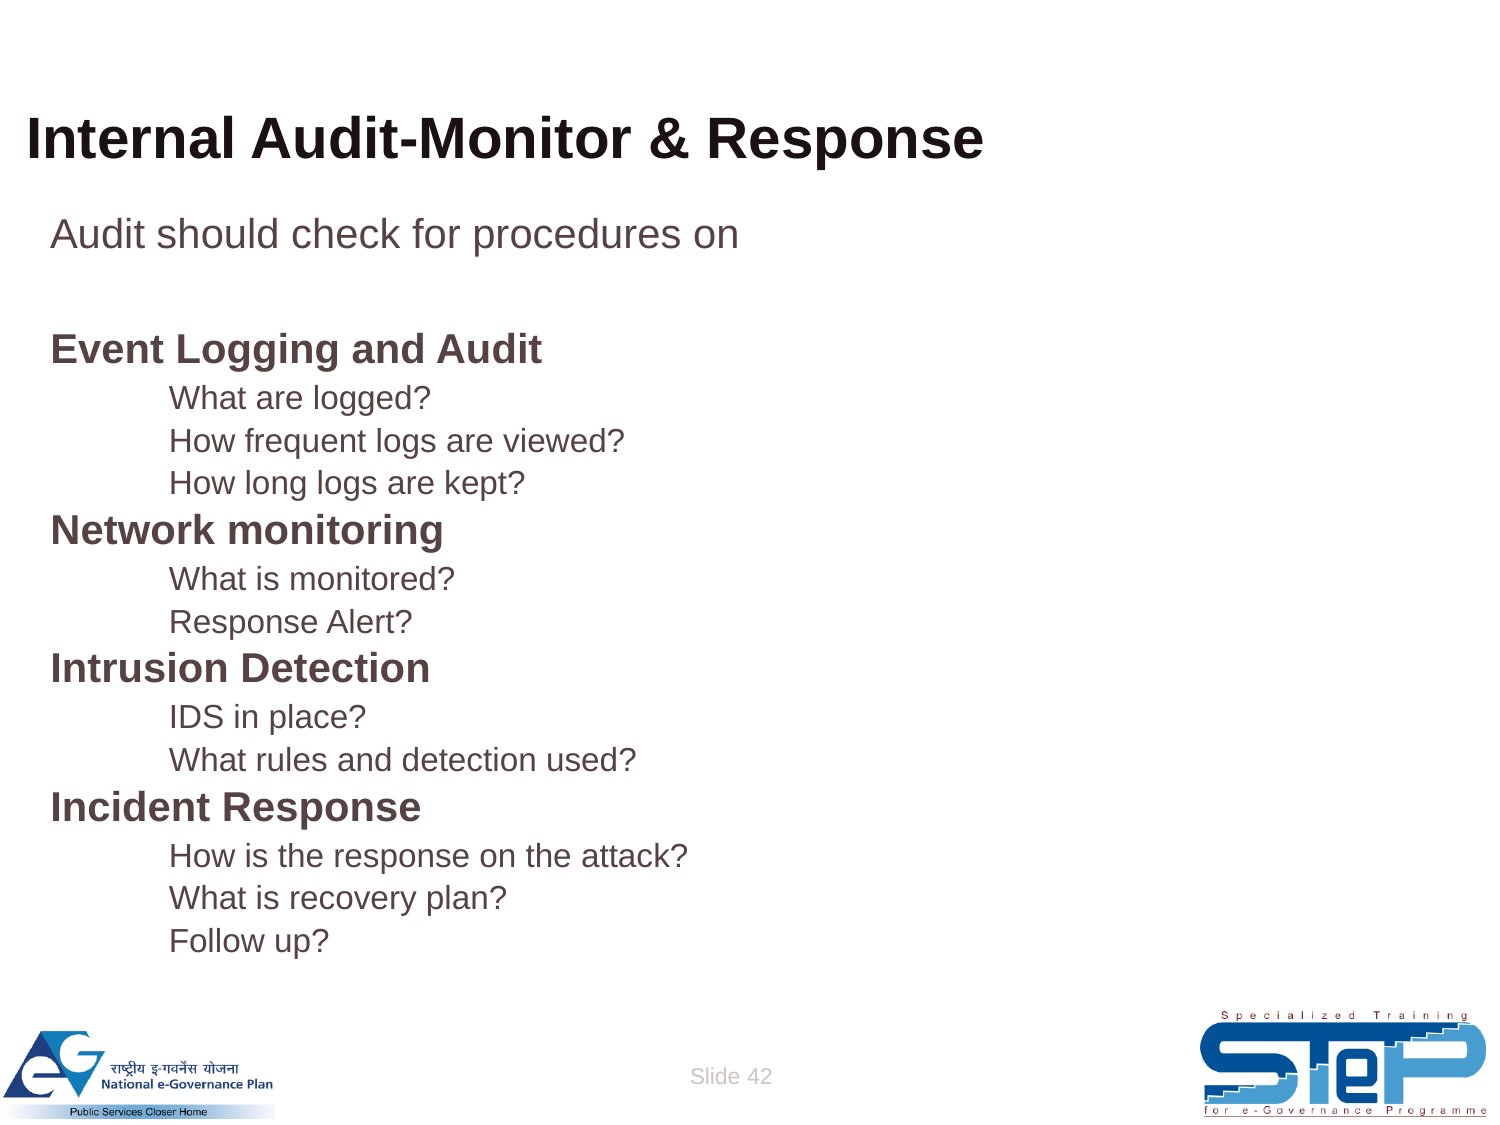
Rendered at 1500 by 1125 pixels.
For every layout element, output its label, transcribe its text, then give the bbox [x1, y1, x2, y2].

list Audit should check for procedures on Event Logging and Audit What are logged? How frequent logs are viewed? How long logs are kept? Network monitoring What is monitored? Response Alert? Intrusion Detection IDS in place? What rules and detection used? Incident Response How is the response on the attack? What is recovery plan? Follow up? [49, 212, 1326, 1088]
picture [2, 1031, 275, 1119]
picture [1200, 1011, 1486, 1117]
title Internal Audit-Monitor & Response [26, 99, 1472, 224]
